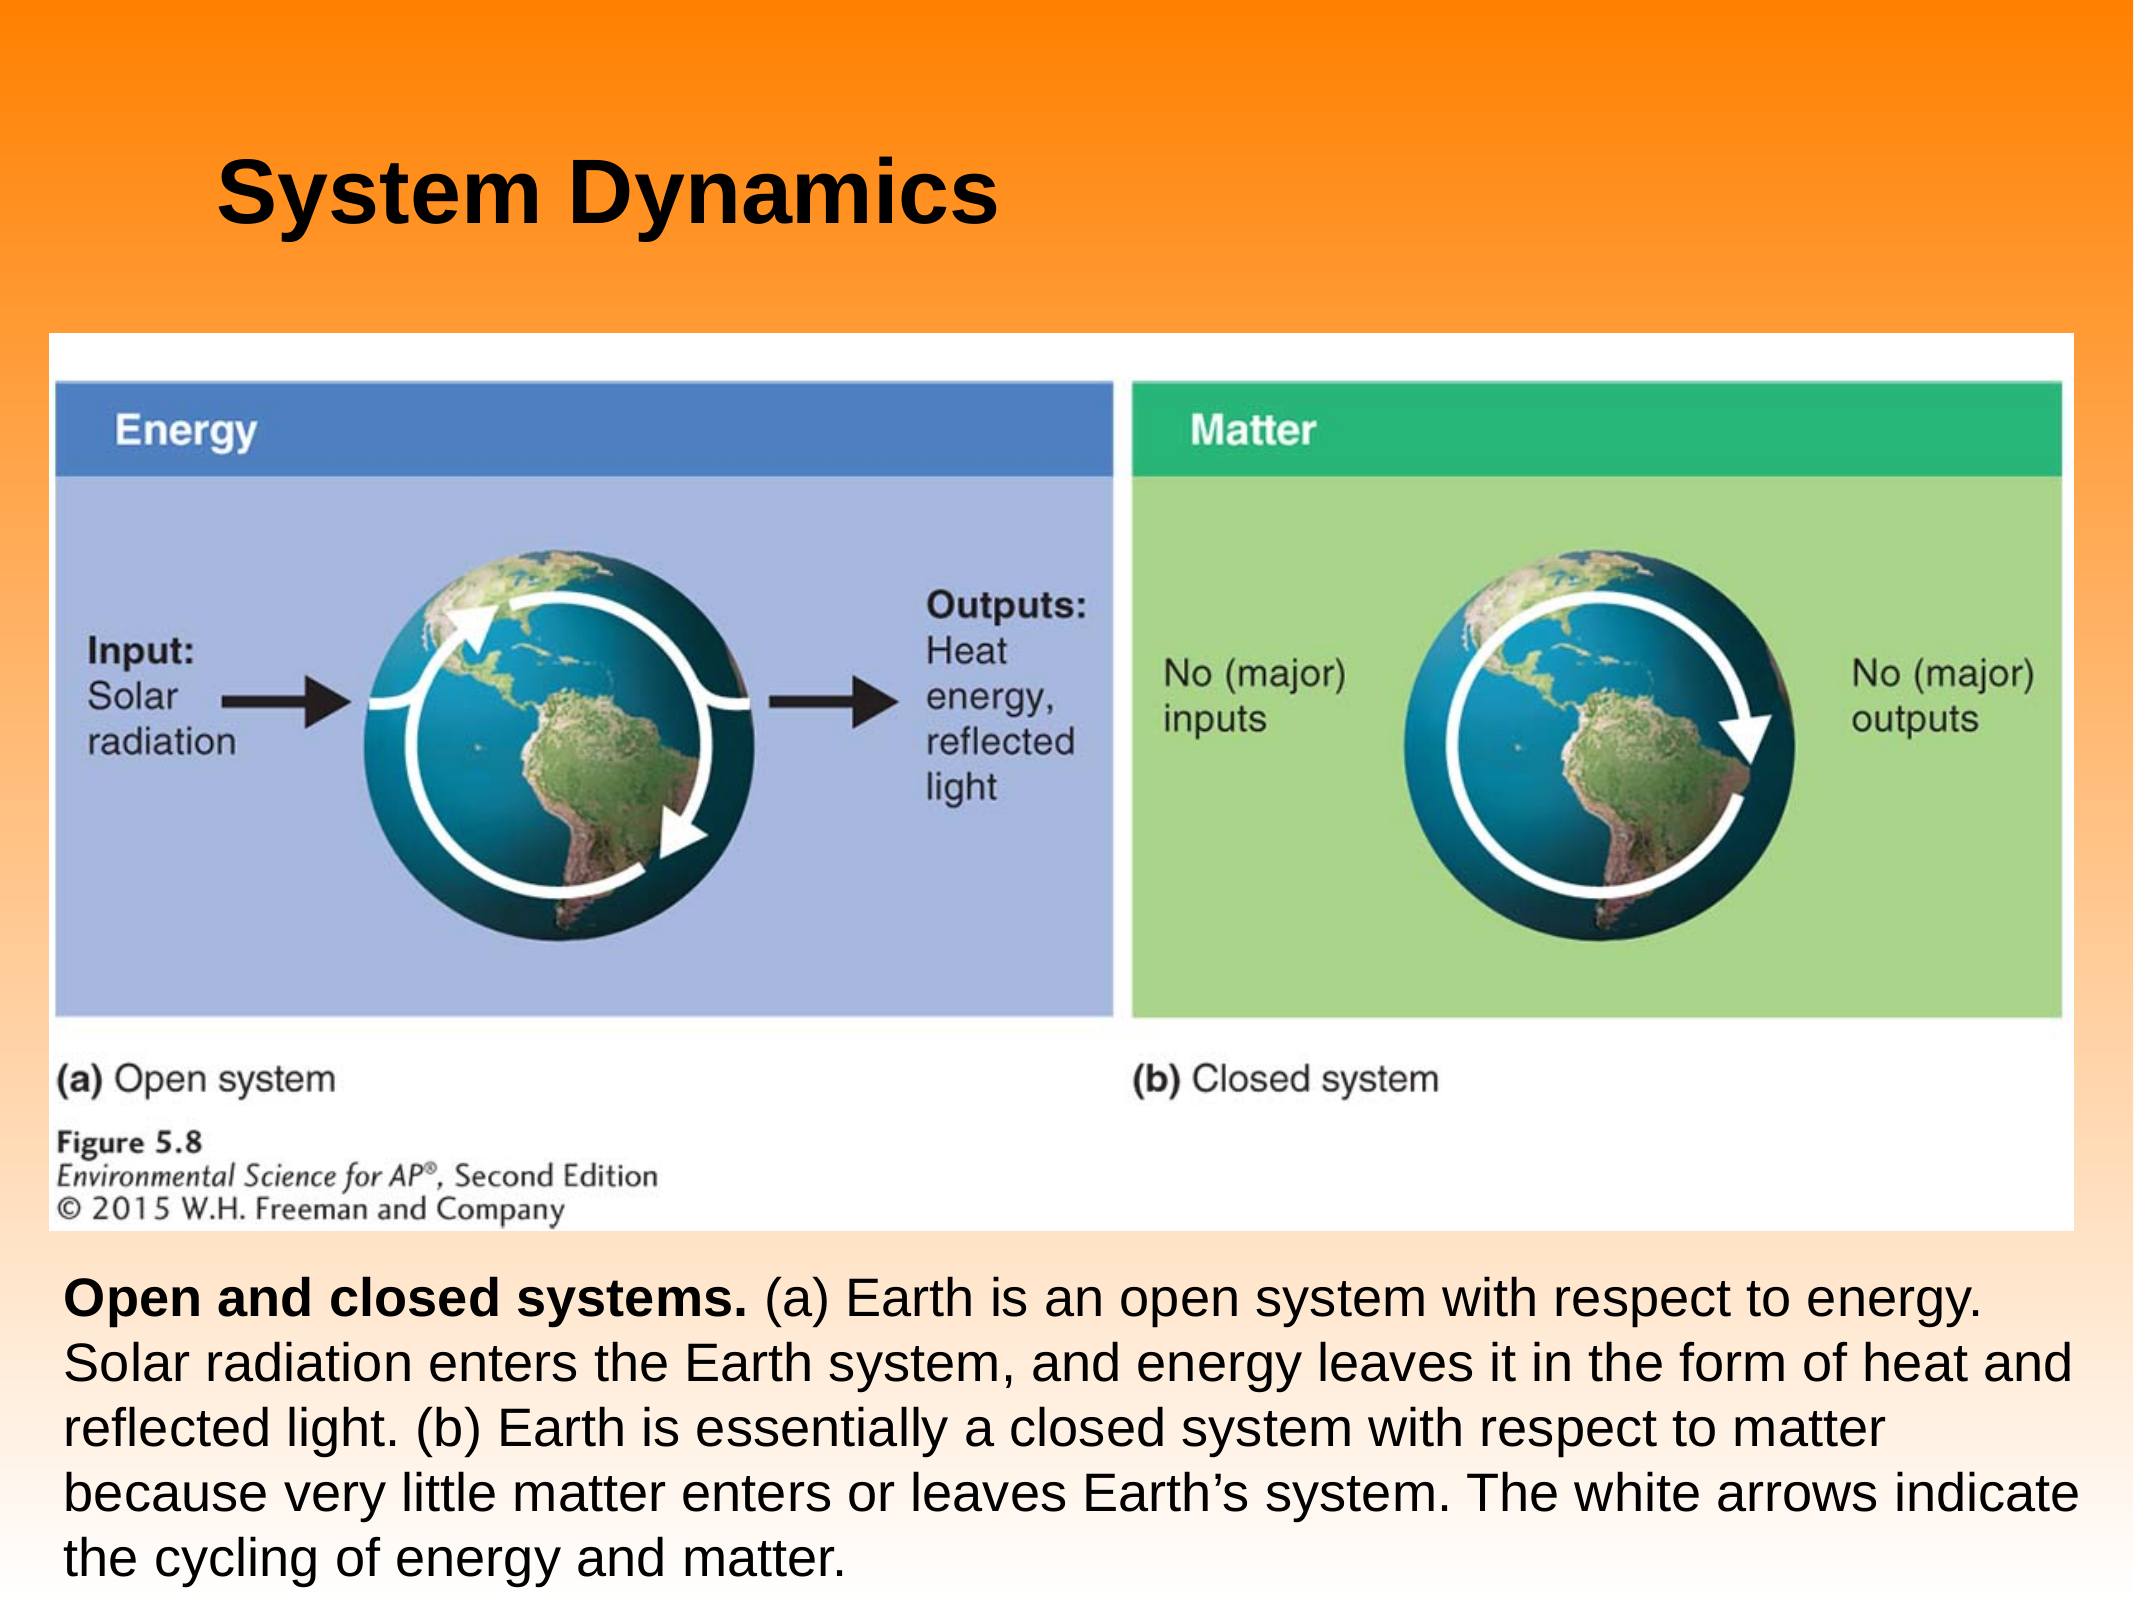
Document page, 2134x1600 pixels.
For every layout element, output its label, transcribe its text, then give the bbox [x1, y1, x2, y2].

title System Dynamics [208, 39, 1925, 329]
text_box Open and closed systems. (a) Earth is an open system with respect to energy. Solar radiation enters the Earth system, and energy leaves it in the form of heat and reflected light. (b) Earth is essentially a closed system with respect to matter because very little matter enters or leaves Earth’s system. The white arrows indicate the cycling of energy and matter. [49, 1254, 2099, 1595]
picture [48, 332, 2075, 1231]
